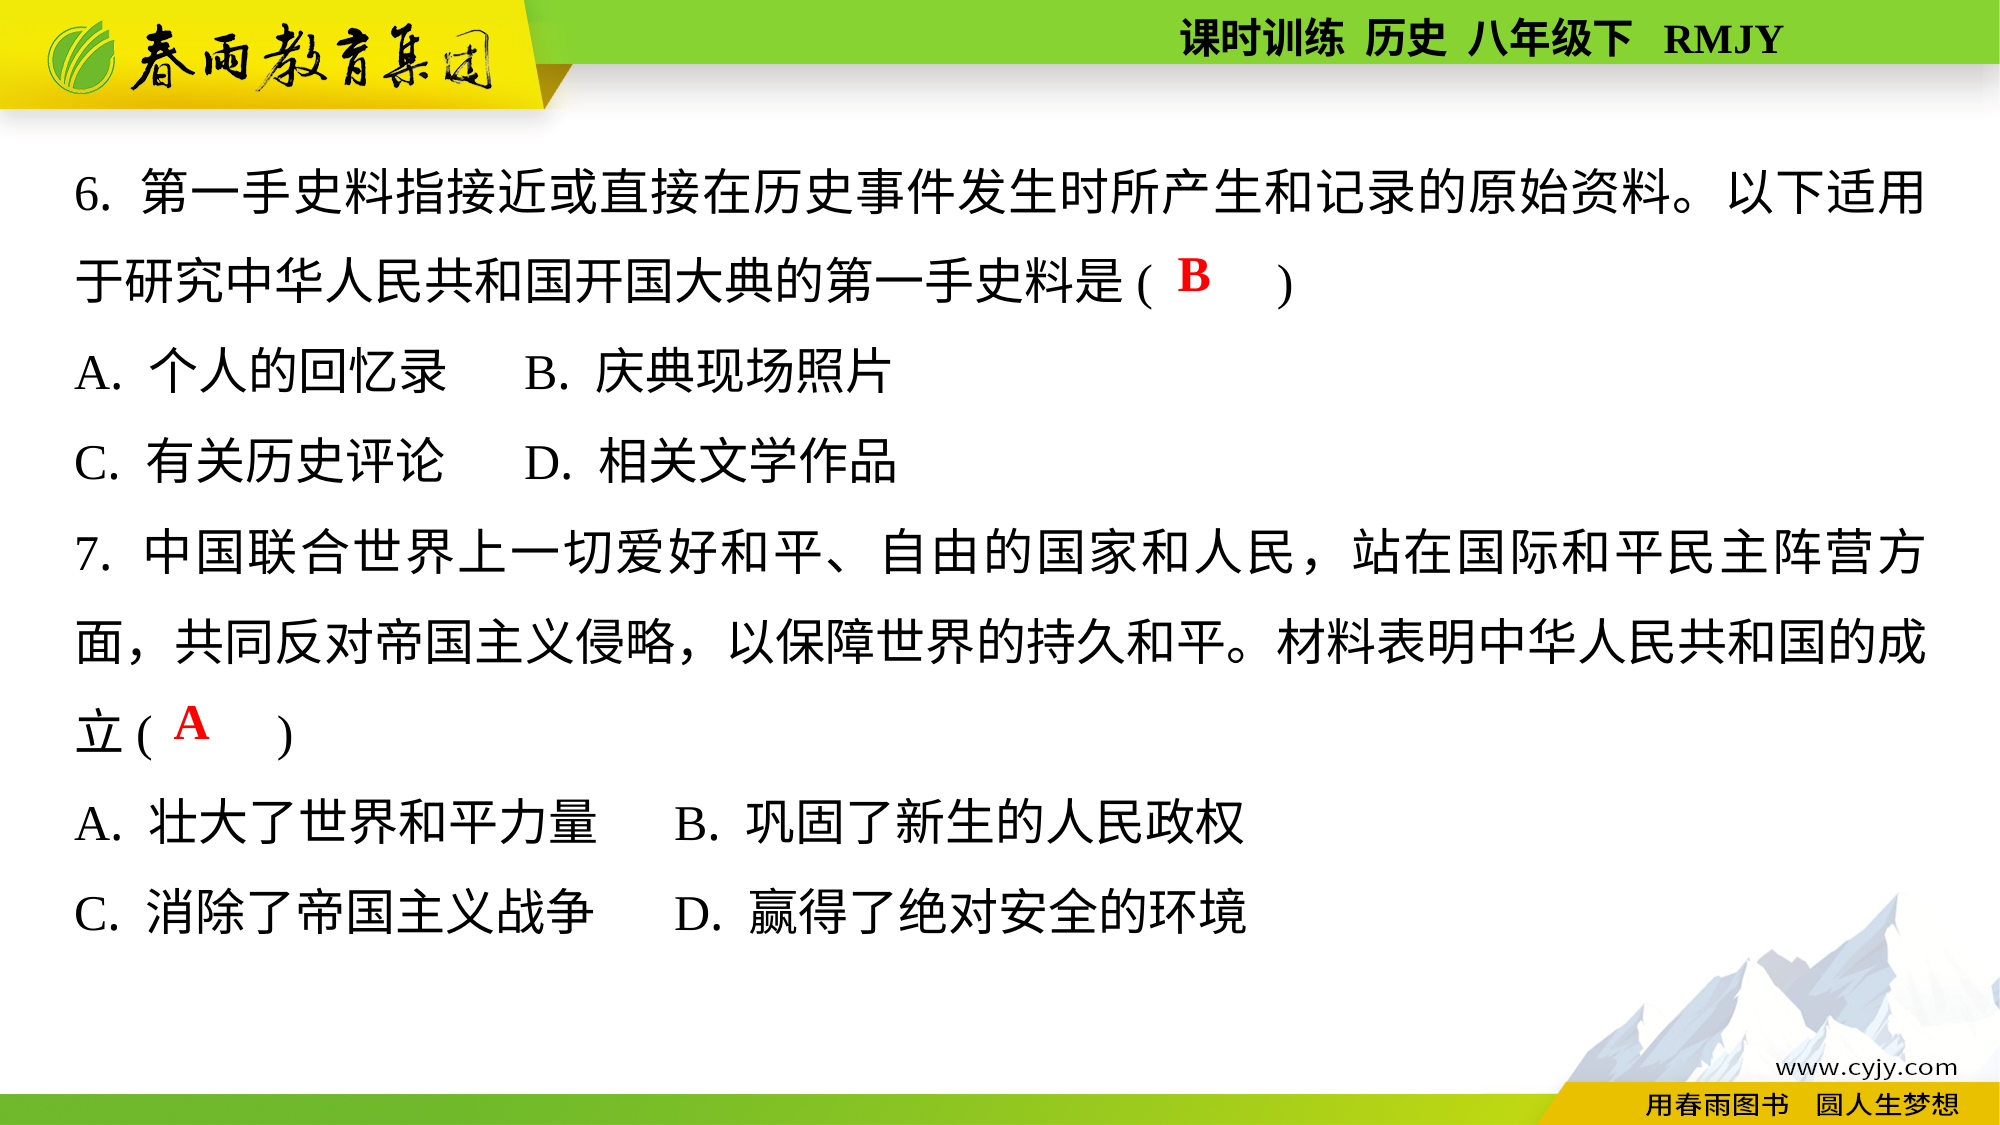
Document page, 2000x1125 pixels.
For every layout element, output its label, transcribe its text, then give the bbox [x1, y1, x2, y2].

list 6. 第一手史料指接近或直接在历史事件发生时所产生和记录的原始资料。以下适用于研究中华人民共和国开国大典的第一手史料是( ) A. 个人的回忆录 B. 庆典现场照片 C. 有关历史评论 D. 相关文学作品 7. 中国联合世界上一切爱好和平、自由的国家和人民，站在国际和平民主阵营方面，共同反对帝国主义侵略，以保障世界的持久和平。材料表明中华人民共和国的成立( ) A. 壮大了世界和平力量 B. 巩固了新生的人民政权 C. 消除了帝国主义战争 D. 赢得了绝对安全的环境 [59, 122, 1944, 956]
text_box B [1162, 234, 1226, 310]
picture [0, 0, 2000, 1125]
text_box A [158, 682, 225, 757]
